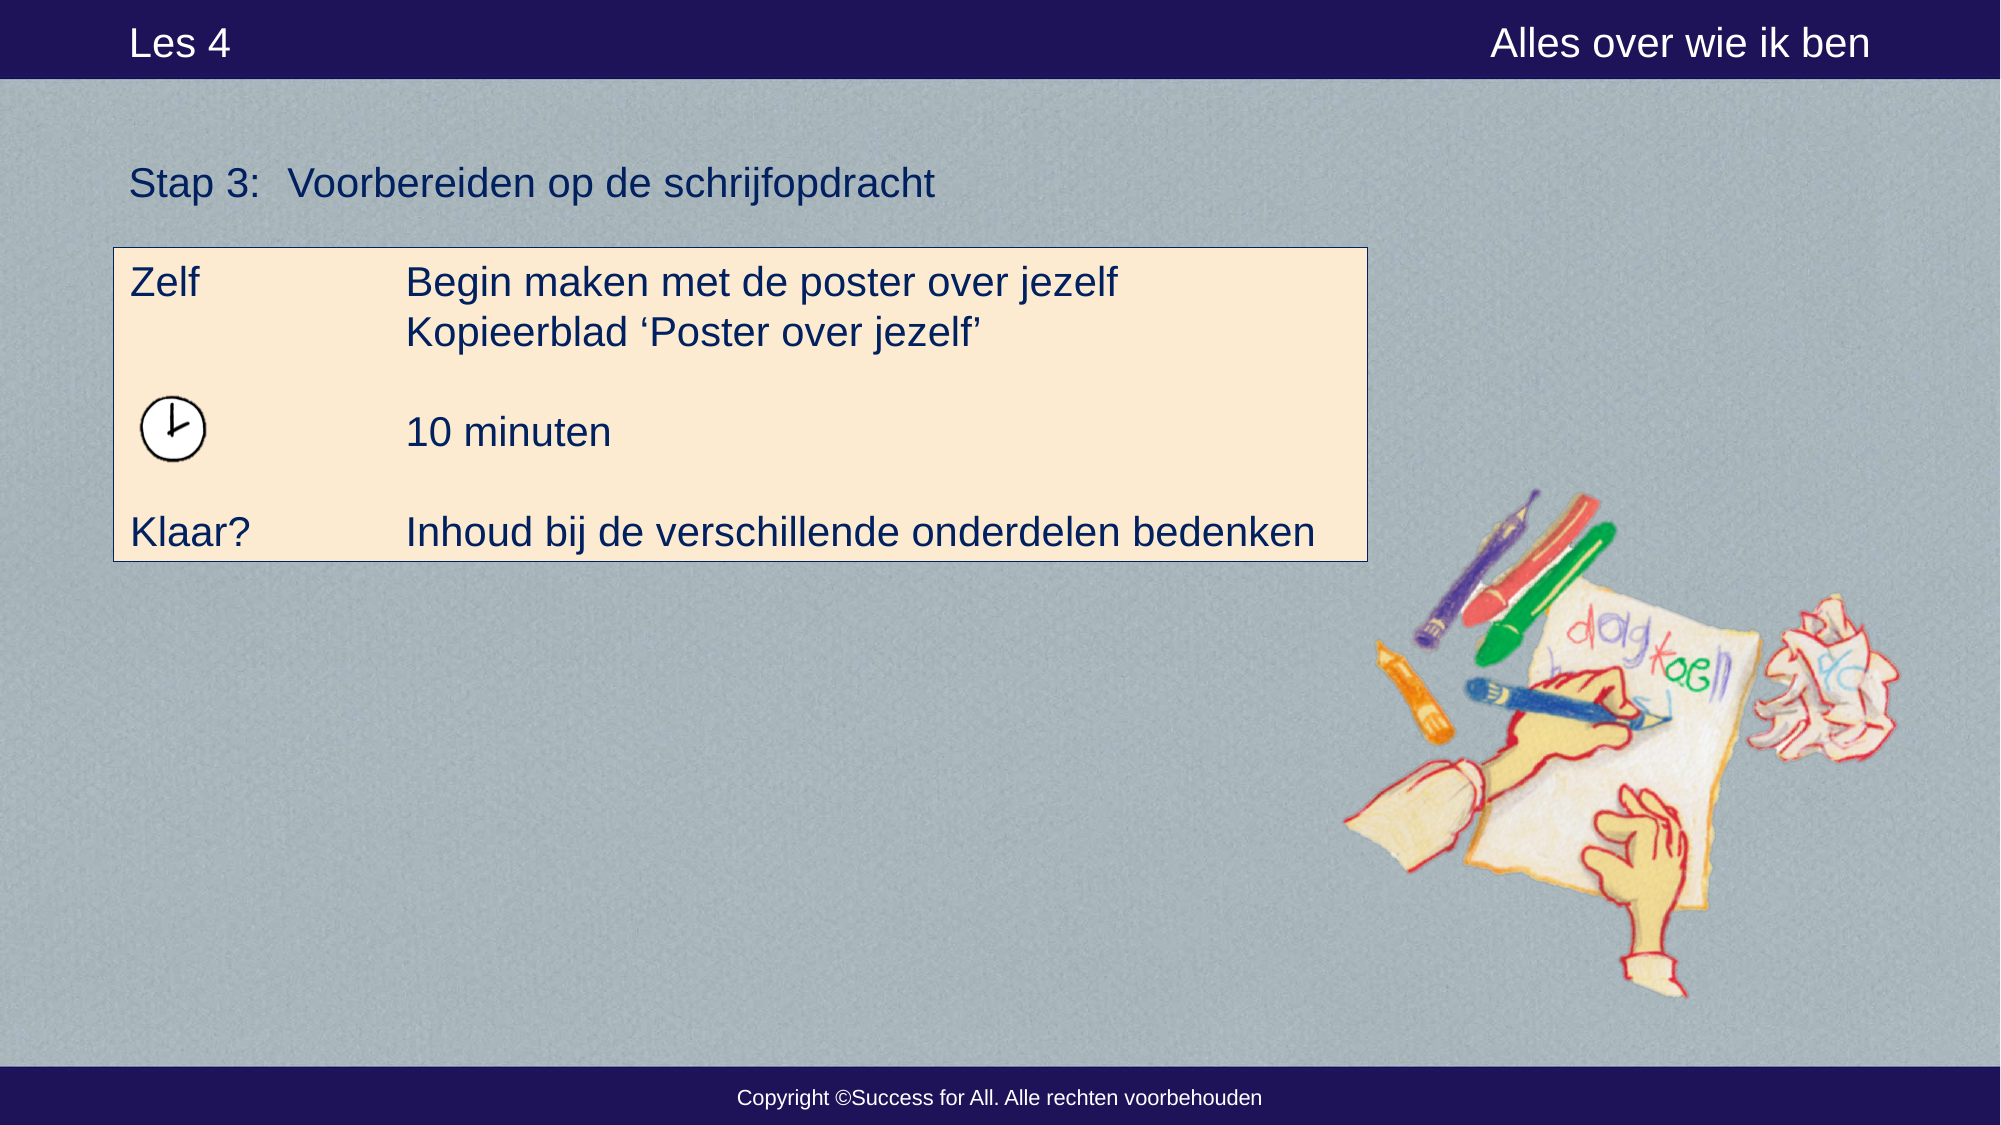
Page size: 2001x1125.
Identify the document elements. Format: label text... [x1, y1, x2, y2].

picture [0, 0, 2001, 1125]
text_box Les 4 [114, 8, 354, 73]
text_box Copyright ©Success for All. Alle rechten voorbehouden [0, 1076, 2000, 1125]
text_box Stap 3: Voorbereiden op de schrijfopdracht [113, 148, 1301, 214]
text_box Alles over wie ik ben [999, 8, 1886, 73]
text_box Zelf Begin maken met de poster over jezelf Kopieerblad ‘Poster over jezelf’ 10 minuten Klaar? Inhoud bij de verschillende onderdelen bedenken [113, 247, 1368, 562]
